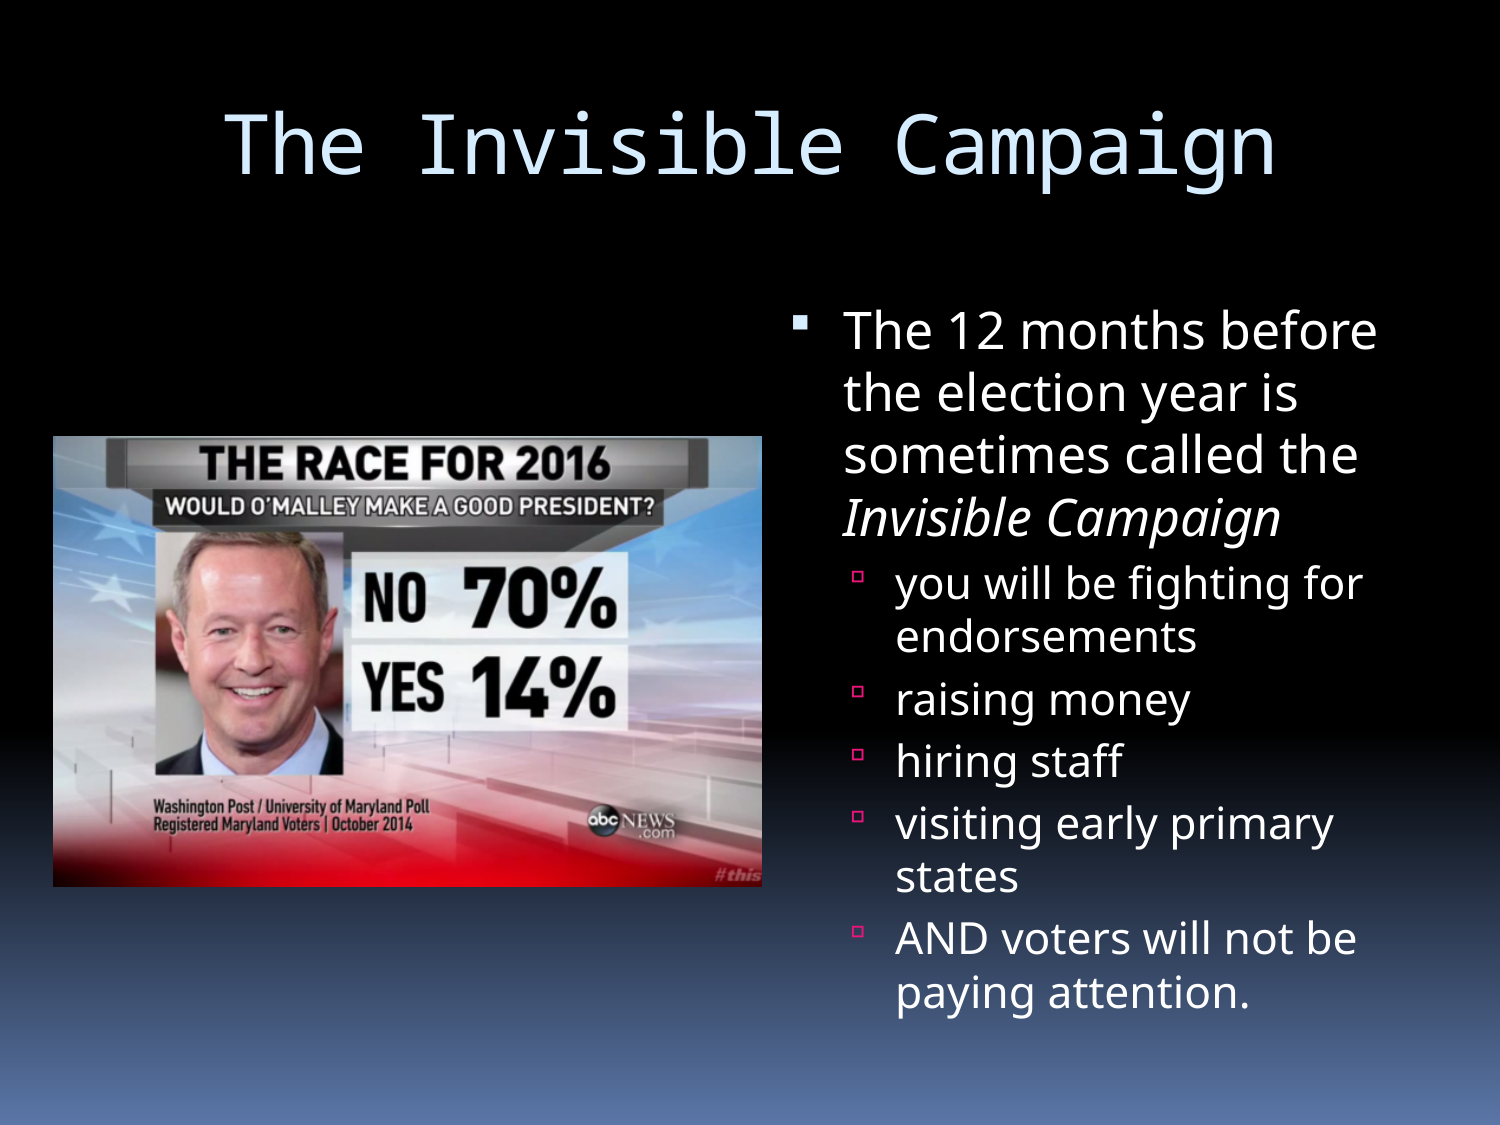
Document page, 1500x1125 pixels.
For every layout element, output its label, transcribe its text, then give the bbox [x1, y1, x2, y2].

list The 12 months before the election year is sometimes called the Invisible Campaign you will be fighting for endorsements raising money hiring staff visiting early primary states AND voters will not be paying attention. [763, 290, 1427, 1033]
picture [52, 436, 763, 888]
title The Invisible Campaign [75, 83, 1425, 234]
